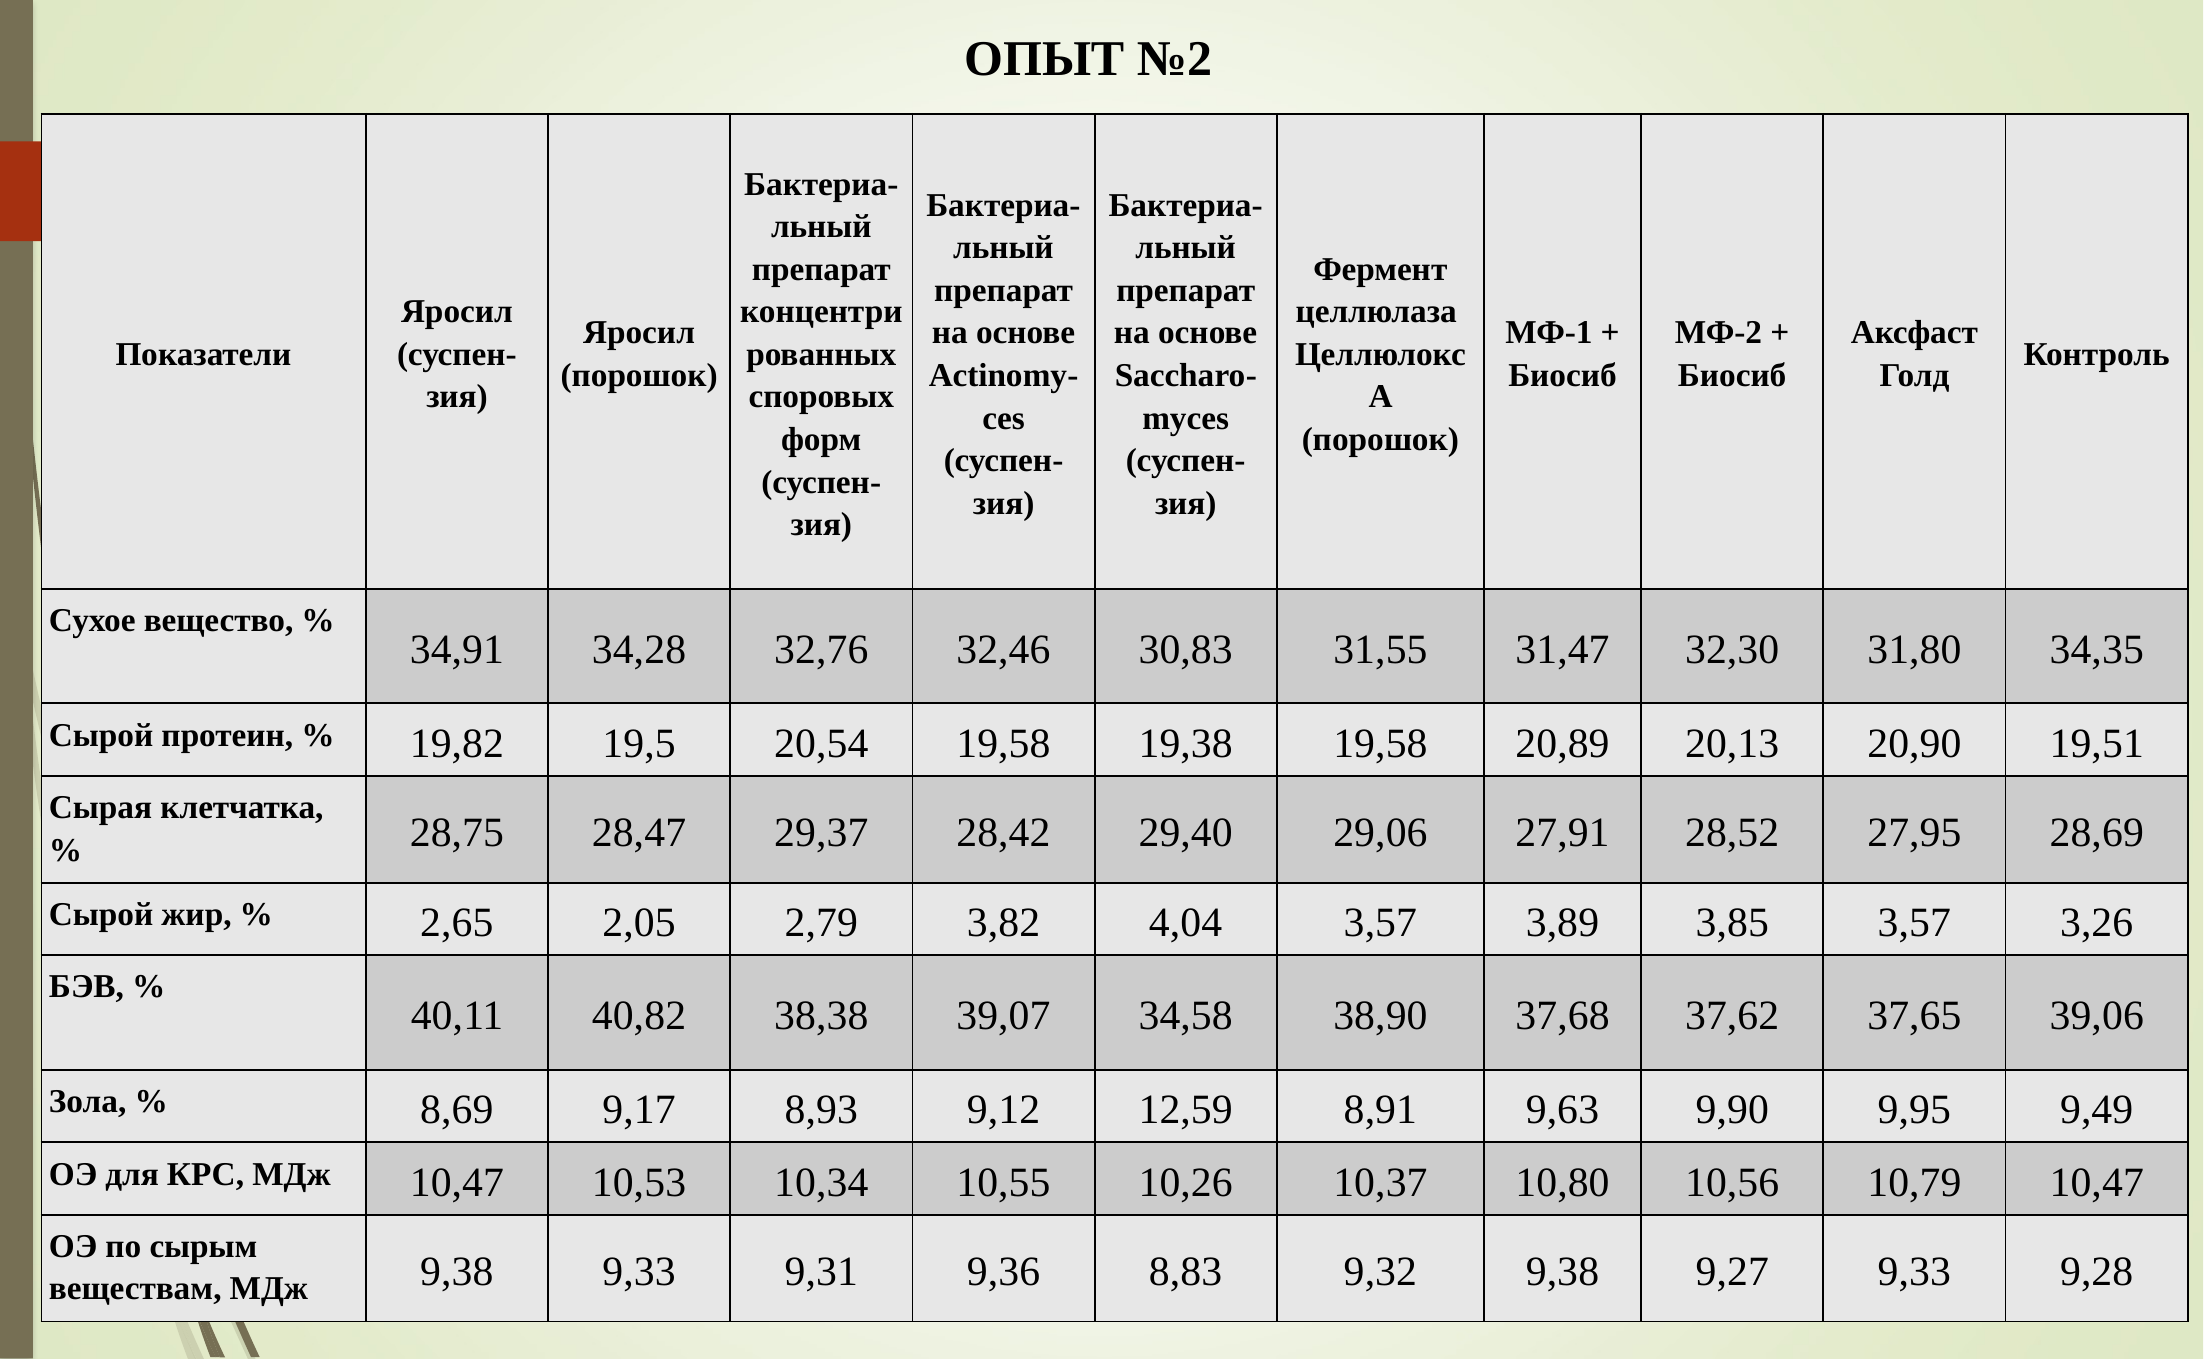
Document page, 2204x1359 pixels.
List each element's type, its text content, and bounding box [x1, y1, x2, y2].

table_cell ОЭ для КРС, МДж [42, 1143, 365, 1214]
table_cell 3,57 [1824, 884, 2005, 954]
table_cell 31,47 [1485, 590, 1640, 702]
table_cell 12,59 [1096, 1071, 1276, 1141]
table_cell Сырой жир, % [42, 884, 365, 954]
table_cell 9,95 [1824, 1071, 2005, 1141]
table_cell 37,62 [1642, 956, 1822, 1069]
table_cell 10,47 [367, 1143, 547, 1214]
table_header Бактериа-льный препарат концентрированных споровых форм (суспен-зия) [731, 115, 912, 588]
table_cell 19,38 [1096, 704, 1276, 775]
table_cell Зола, % [42, 1071, 365, 1141]
table_cell 9,36 [913, 1216, 1094, 1321]
table_cell 10,55 [913, 1143, 1094, 1214]
table_cell 31,55 [1278, 590, 1483, 702]
table_cell 29,40 [1096, 777, 1276, 882]
table_cell 30,83 [1096, 590, 1276, 702]
table_header Бактериа-льный препарат на основе Actinomy-ces (суспен-зия) [913, 115, 1094, 588]
picture [33, 0, 2204, 1359]
table_cell 9,49 [2006, 1071, 2187, 1141]
picture [33, 707, 41, 773]
table_cell 3,82 [913, 884, 1094, 954]
table_cell 20,54 [731, 704, 912, 775]
table_cell 9,27 [1642, 1216, 1822, 1321]
table_header Показатели [42, 115, 365, 588]
table_cell 4,04 [1096, 884, 1276, 954]
table_cell 10,47 [2006, 1143, 2187, 1214]
table_header МФ-2 + Биосиб [1642, 115, 1822, 588]
text_box ОПЫТ №2 [949, 17, 1228, 93]
table_cell 34,35 [2006, 590, 2187, 702]
picture [33, 773, 187, 1359]
table_cell 40,82 [549, 956, 729, 1069]
table_cell 10,56 [1642, 1143, 1822, 1214]
table_header МФ-1 + Биосиб [1485, 115, 1640, 588]
table_cell 10,26 [1096, 1143, 1276, 1214]
table_cell 29,37 [731, 777, 912, 882]
table_cell 34,58 [1096, 956, 1276, 1069]
table_cell Сырой протеин, % [42, 704, 365, 775]
table_cell 9,31 [731, 1216, 912, 1321]
table_cell 10,34 [731, 1143, 912, 1214]
table_cell 8,69 [367, 1071, 547, 1141]
table_cell 39,07 [913, 956, 1094, 1069]
table_cell 32,76 [731, 590, 912, 702]
table_cell 19,82 [367, 704, 547, 775]
table_cell 3,57 [1278, 884, 1483, 954]
table_cell 28,52 [1642, 777, 1822, 882]
table_cell 19,58 [1278, 704, 1483, 775]
table_header Фермент целлюлаза Целлюлокс А (порошок) [1278, 115, 1483, 588]
table_cell 9,12 [913, 1071, 1094, 1141]
table_cell 28,42 [913, 777, 1094, 882]
table_cell 10,53 [549, 1143, 729, 1214]
table_cell 28,47 [549, 777, 729, 882]
table_cell 20,13 [1642, 704, 1822, 775]
table_cell 19,5 [549, 704, 729, 775]
table_cell 8,93 [731, 1071, 912, 1141]
picture [33, 487, 41, 701]
table_cell 39,06 [2006, 956, 2187, 1069]
table_cell ОЭ по сырым веществам, МДж [42, 1216, 365, 1321]
picture [188, 1322, 247, 1359]
table_cell 20,90 [1824, 704, 2005, 775]
table_cell 37,68 [1485, 956, 1640, 1069]
table_cell 38,38 [731, 956, 912, 1069]
table_cell 9,63 [1485, 1071, 1640, 1141]
table_header Аксфаст Голд [1824, 115, 2005, 588]
table_cell 9,28 [2006, 1216, 2187, 1321]
table_cell БЭВ, % [42, 956, 365, 1069]
table_header Бактериа-льный препарат на основе Saccharo-myces (суспен-зия) [1096, 115, 1276, 588]
table_cell Сырая клетчатка, % [42, 777, 365, 882]
table_cell 10,80 [1485, 1143, 1640, 1214]
picture [33, 242, 41, 500]
table_cell 10,37 [1278, 1143, 1483, 1214]
table_cell 27,91 [1485, 777, 1640, 882]
table_cell 40,11 [367, 956, 547, 1069]
table_cell 20,89 [1485, 704, 1640, 775]
table_cell 37,65 [1824, 956, 2005, 1069]
table_header Яросил (суспен-зия) [367, 115, 547, 588]
table_header Яросил (порошок) [549, 115, 729, 588]
table_cell 9,38 [1485, 1216, 1640, 1321]
table_header Контроль [2006, 115, 2187, 588]
table_cell 34,28 [549, 590, 729, 702]
table_cell 28,75 [367, 777, 547, 882]
table_cell 9,33 [1824, 1216, 2005, 1321]
table_cell 28,69 [2006, 777, 2187, 882]
table_cell 8,91 [1278, 1071, 1483, 1141]
table_cell 2,05 [549, 884, 729, 954]
table_cell 19,58 [913, 704, 1094, 775]
table_cell 19,51 [2006, 704, 2187, 775]
table_cell 29,06 [1278, 777, 1483, 882]
table_cell 34,91 [367, 590, 547, 702]
table_cell 8,83 [1096, 1216, 1276, 1321]
table_cell 31,80 [1824, 590, 2005, 702]
table_cell 3,85 [1642, 884, 1822, 954]
table_cell 9,32 [1278, 1216, 1483, 1321]
table_cell 2,79 [731, 884, 912, 954]
table_cell 9,90 [1642, 1071, 1822, 1141]
table_cell 32,30 [1642, 590, 1822, 702]
table_cell 10,79 [1824, 1143, 2005, 1214]
table_cell 3,26 [2006, 884, 2187, 954]
table_cell 3,89 [1485, 884, 1640, 954]
table_cell Сухое вещество, % [42, 590, 365, 702]
table_cell 2,65 [367, 884, 547, 954]
table_cell 38,90 [1278, 956, 1483, 1069]
table_cell 9,38 [367, 1216, 547, 1321]
table_cell 32,46 [913, 590, 1094, 702]
table_cell 27,95 [1824, 777, 2005, 882]
table_cell 9,33 [549, 1216, 729, 1321]
table_cell 9,17 [549, 1071, 729, 1141]
